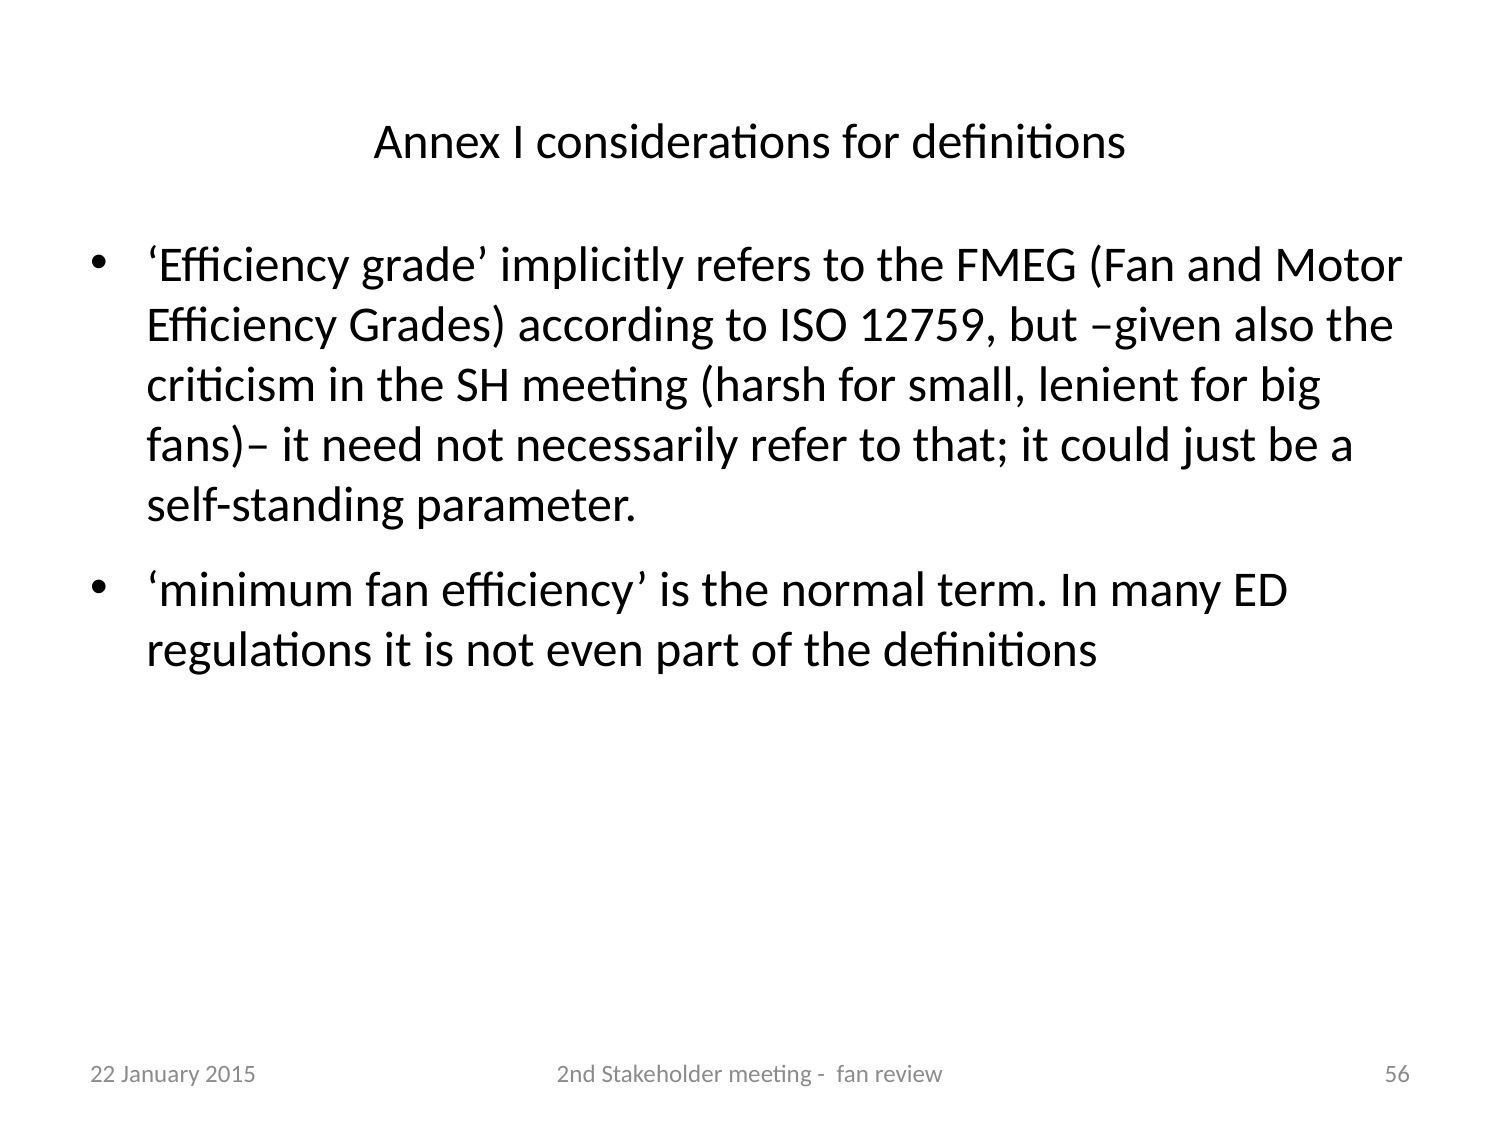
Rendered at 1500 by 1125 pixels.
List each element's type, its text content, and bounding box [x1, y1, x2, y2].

slide_number 56 [1074, 1042, 1425, 1103]
title Annex I considerations for definitions [75, 45, 1425, 223]
list ‘Efficiency grade’ implicitly refers to the FMEG (Fan and Motor Efficiency Grades) according to ISO 12759, but –given also the criticism in the SH meeting (harsh for small, lenient for big fans)– it need not necessarily refer to that; it could just be a self-standing parameter. ‘minimum fan efficiency’ is the normal term. In many ED regulations it is not even part of the definitions [75, 223, 1425, 1061]
footer 2nd Stakeholder meeting - fan review [512, 1042, 988, 1103]
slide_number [75, 1042, 425, 1103]
